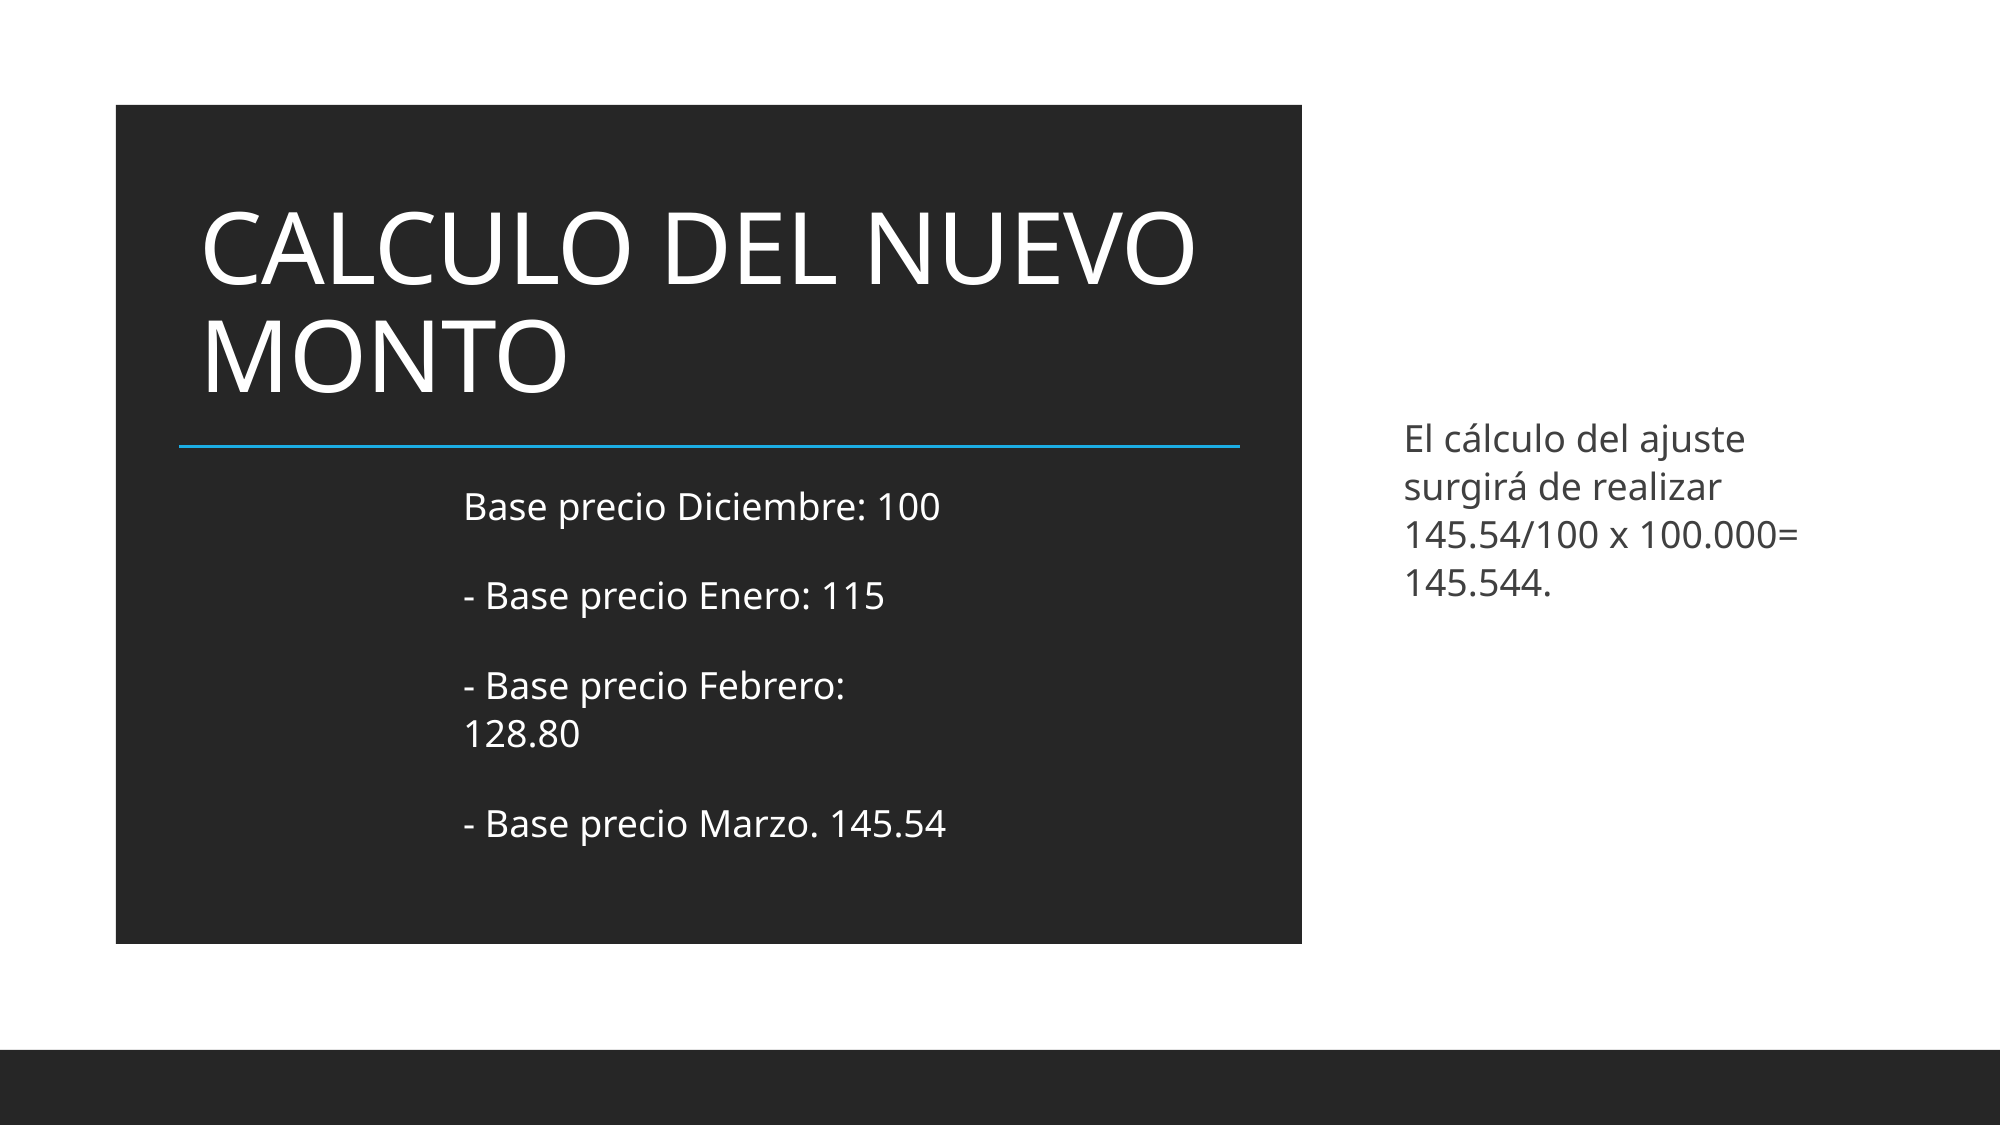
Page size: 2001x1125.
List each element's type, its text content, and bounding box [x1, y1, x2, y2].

title CALCULO DEL NUEVO MONTO [169, 137, 1244, 422]
list Base precio Diciembre: 100 - Base precio Enero: 115 - Base precio Febrero: 128.80 - Base precio Marzo. 145.54 [448, 472, 966, 892]
list El cálculo del ajuste surgirá de realizar 145.54/100 x 100.000= 145.544. [1403, 137, 1831, 944]
